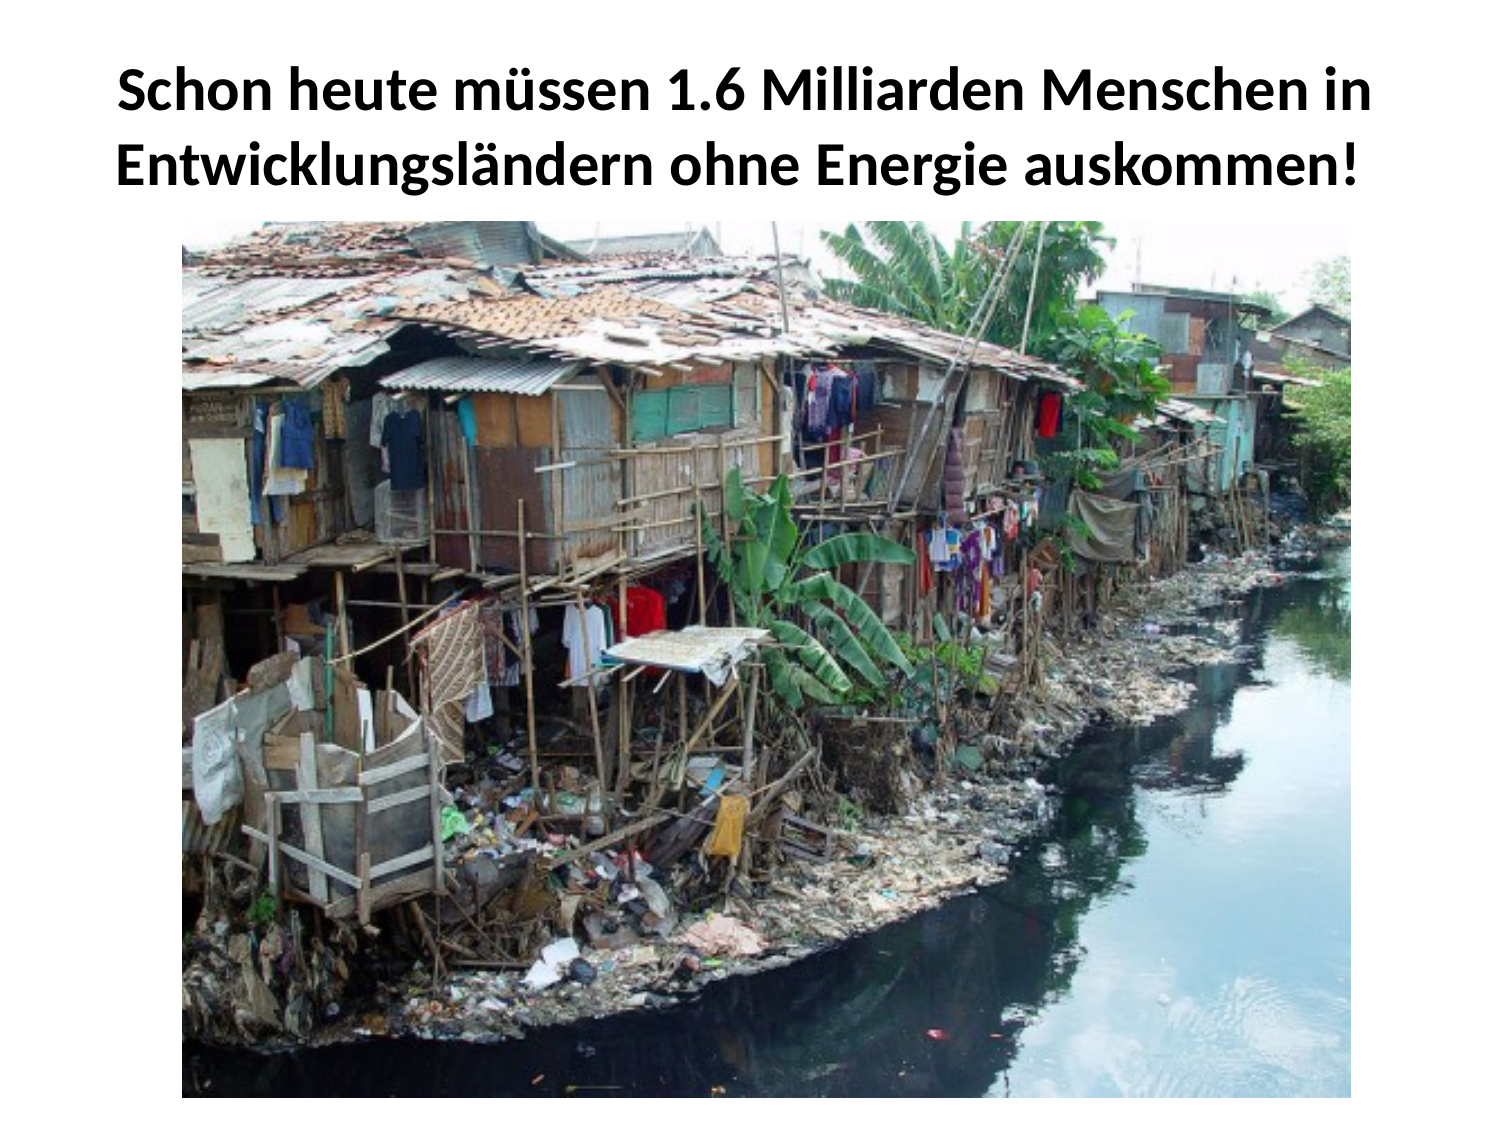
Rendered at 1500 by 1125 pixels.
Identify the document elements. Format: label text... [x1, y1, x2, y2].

text_box Schon heute müssen 1.6 Milliarden Menschen in Entwicklungsländern ohne Energie auskommen! [35, 40, 1456, 521]
picture [181, 220, 1351, 1098]
